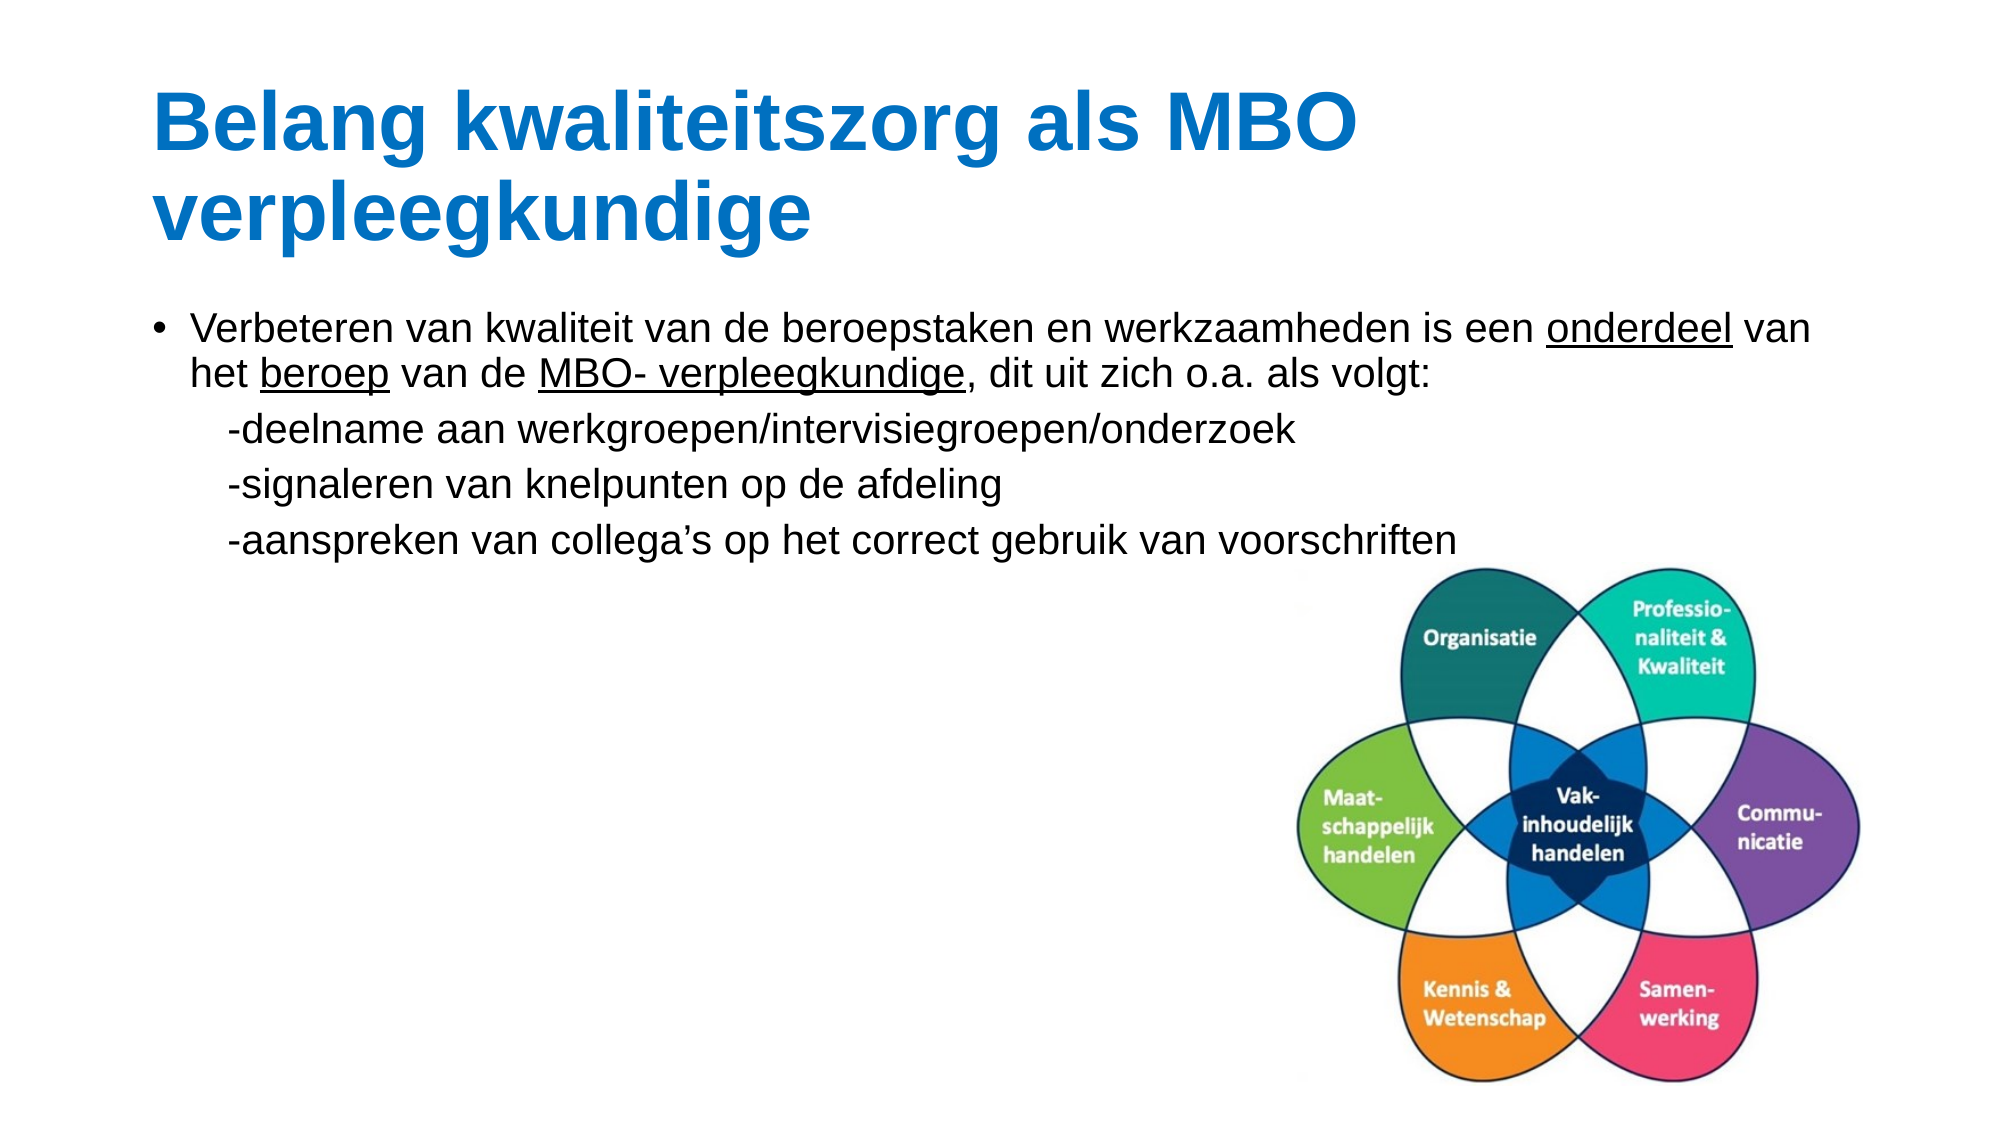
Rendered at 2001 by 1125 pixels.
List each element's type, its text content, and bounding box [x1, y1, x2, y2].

title Belang kwaliteitszorg als MBO verpleegkundige [137, 59, 1863, 278]
picture [1293, 562, 1863, 1086]
list Verbeteren van kwaliteit van de beroepstaken en werkzaamheden is een onderdeel van het beroep van de MBO- verpleegkundige, dit uit zich o.a. als volgt: -deelname aan werkgroepen/intervisiegroepen/onderzoek -signaleren van knelpunten op de afdeling -aanspreken van collega’s op het correct gebruik van voorschriften [137, 299, 1863, 1014]
